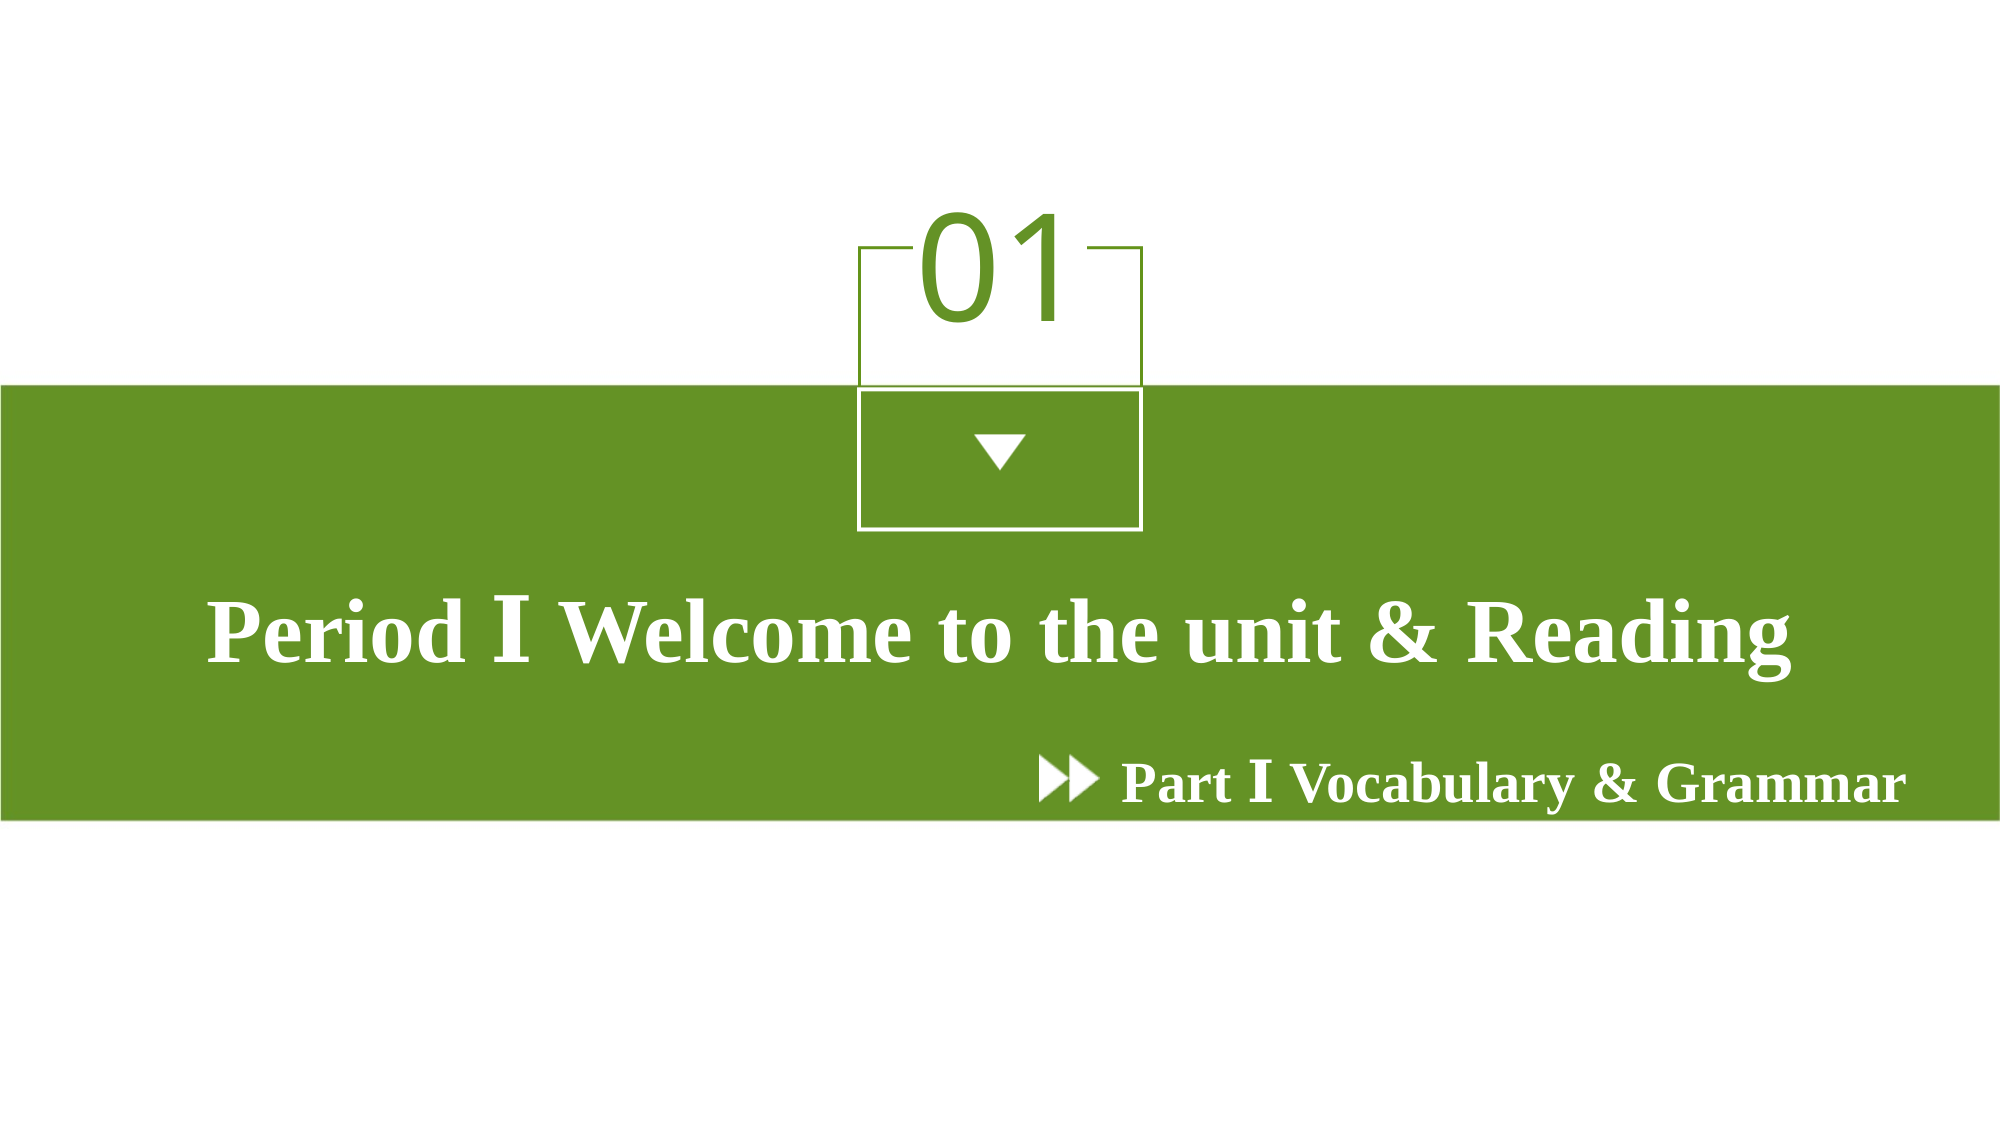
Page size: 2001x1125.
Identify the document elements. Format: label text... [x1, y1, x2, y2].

text_box Period Ⅰ Welcome to the unit & Reading [0, 518, 2000, 732]
picture [0, 0, 2000, 518]
text_box 01 [896, 171, 1106, 353]
text_box Part Ⅰ Vocabulary & Grammar [1121, 738, 1997, 821]
picture [0, 732, 2000, 1125]
